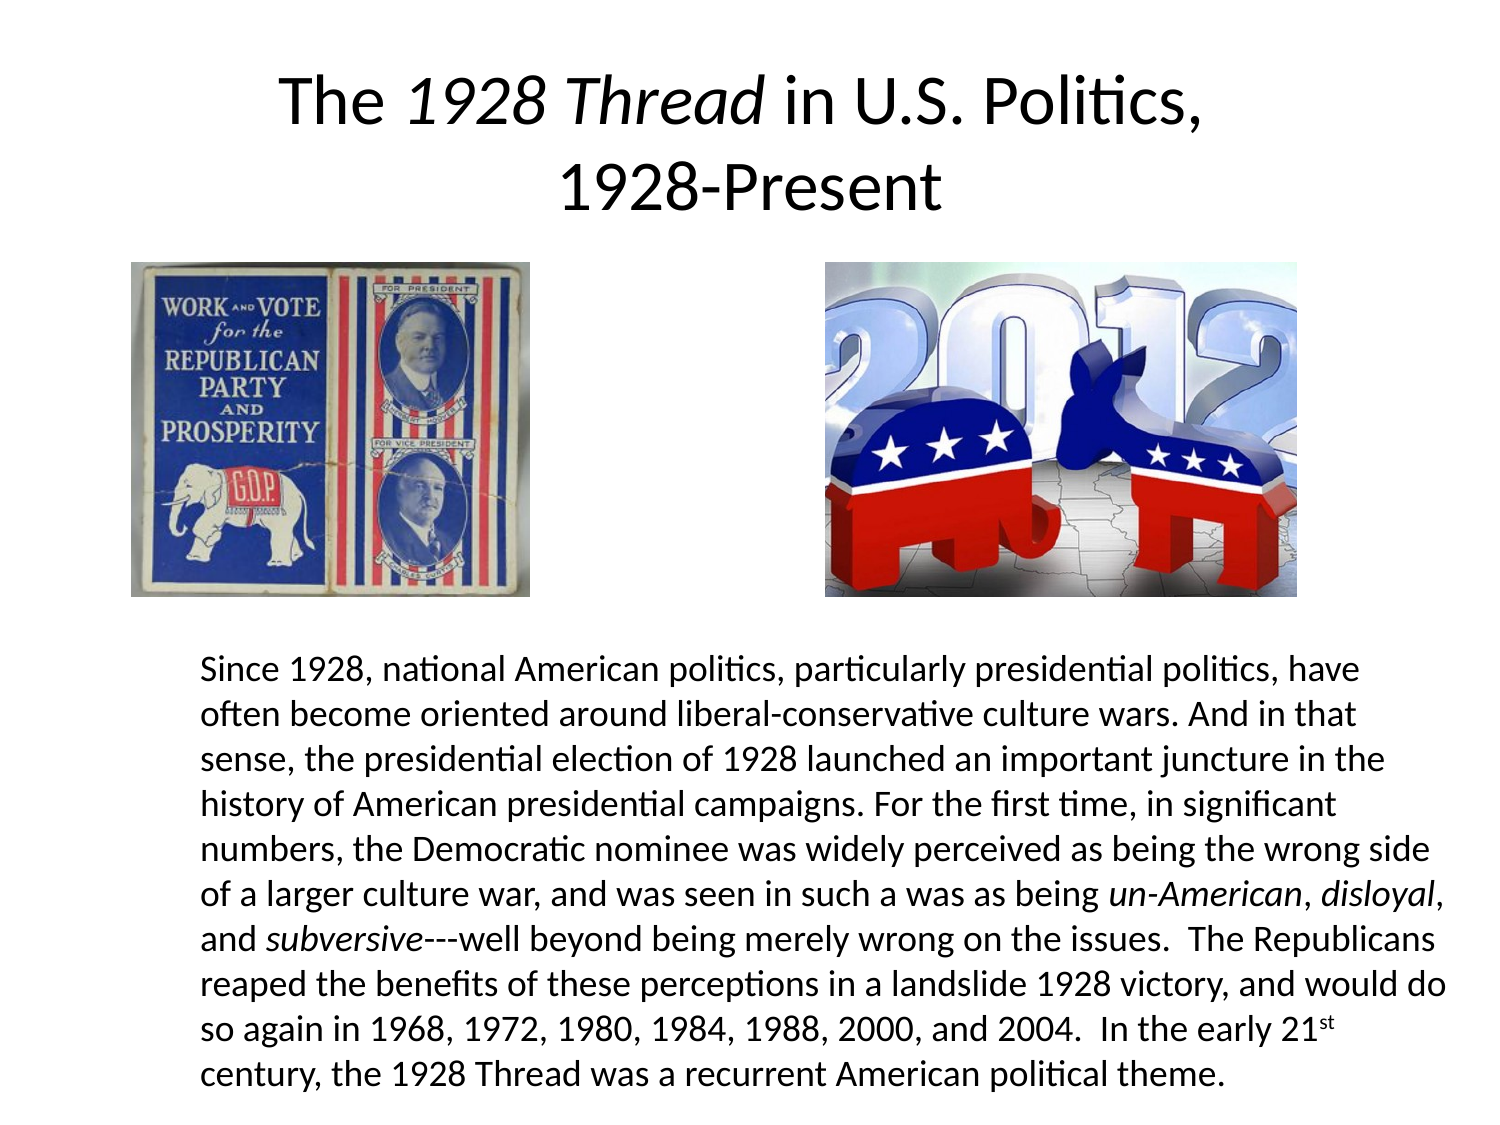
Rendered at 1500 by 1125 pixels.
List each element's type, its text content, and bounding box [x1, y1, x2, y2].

text_box Since 1928, national American politics, particularly presidential politics, have often become oriented around liberal-conservative culture wars. And in that sense, the presidential election of 1928 launched an important juncture in the history of American presidential campaigns. For the first time, in significant numbers, the Democratic nominee was widely perceived as being the wrong side of a larger culture war, and was seen in such a was as being un-American, disloyal, and subversive---well beyond being merely wrong on the issues. The Republicans reaped the benefits of these perceptions in a landslide 1928 victory, and would do so again in 1968, 1972, 1980, 1984, 1988, 2000, and 2004. In the early 21st century, the 1928 Thread was a recurrent American political theme. [185, 636, 1465, 1102]
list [74, 262, 587, 597]
title The 1928 Thread in U.S. Politics, 1928-Present [75, 45, 1425, 233]
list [824, 262, 1297, 597]
